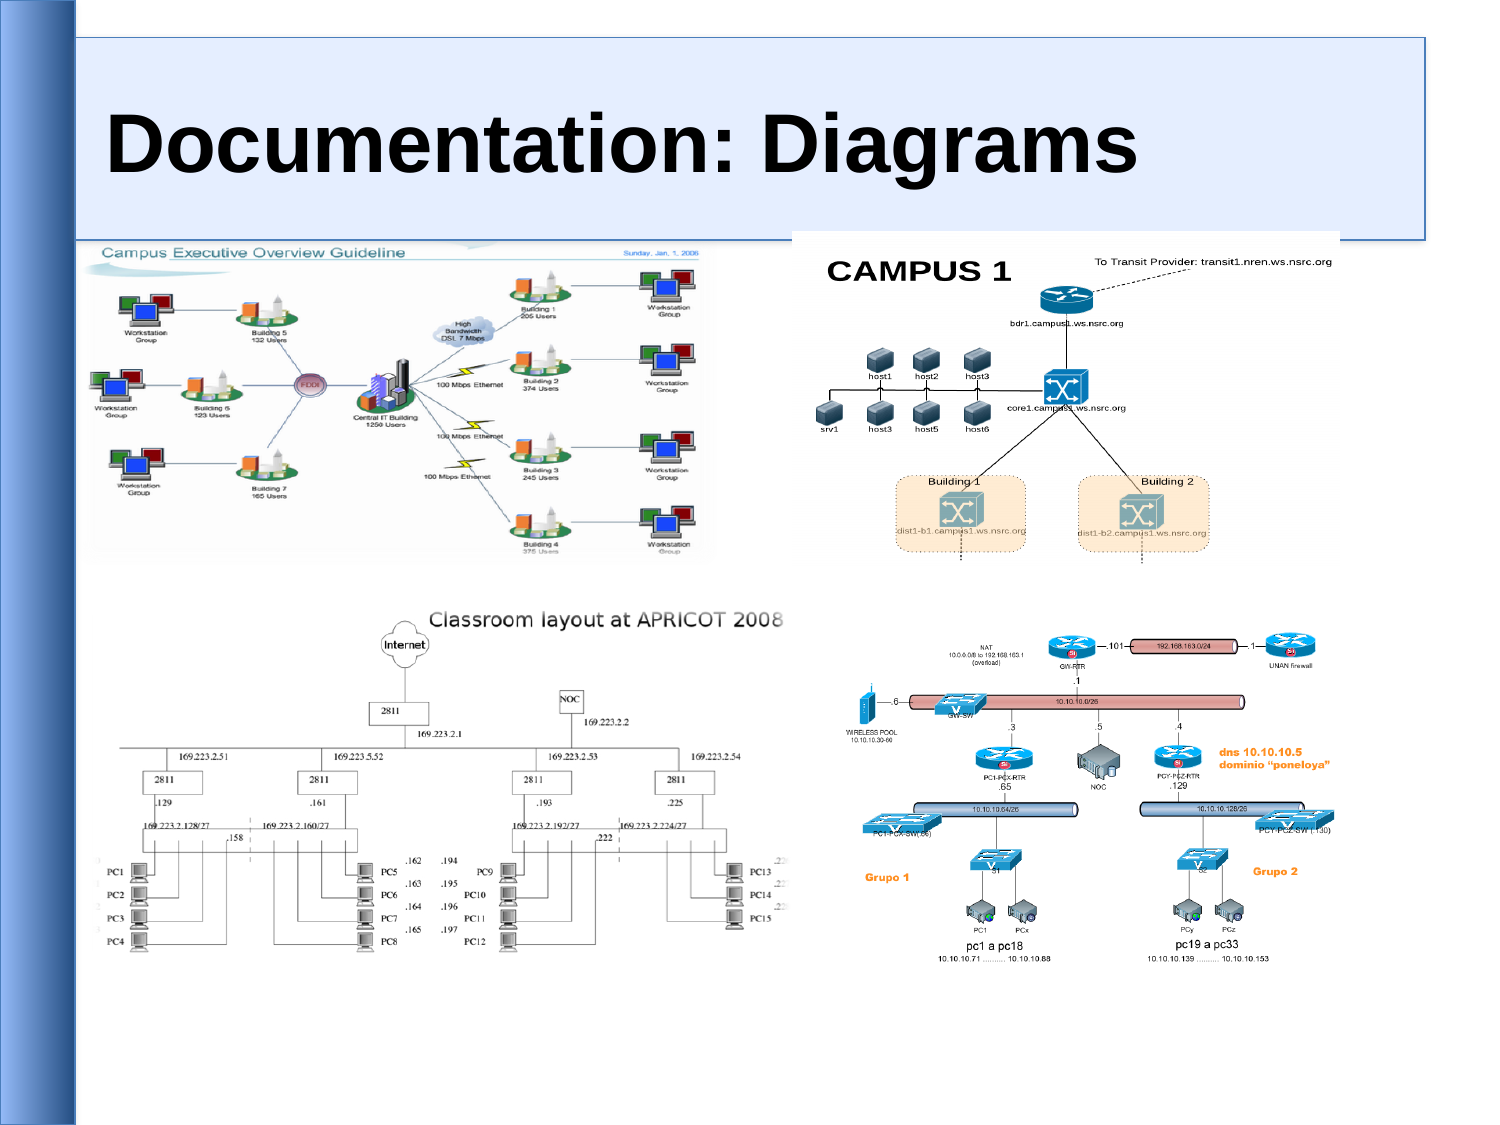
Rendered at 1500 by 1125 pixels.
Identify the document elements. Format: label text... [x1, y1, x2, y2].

picture [845, 631, 1340, 970]
picture [91, 600, 793, 965]
picture [792, 231, 1340, 566]
title Documentation: Diagrams [74, 37, 1426, 241]
picture [75, 231, 718, 566]
